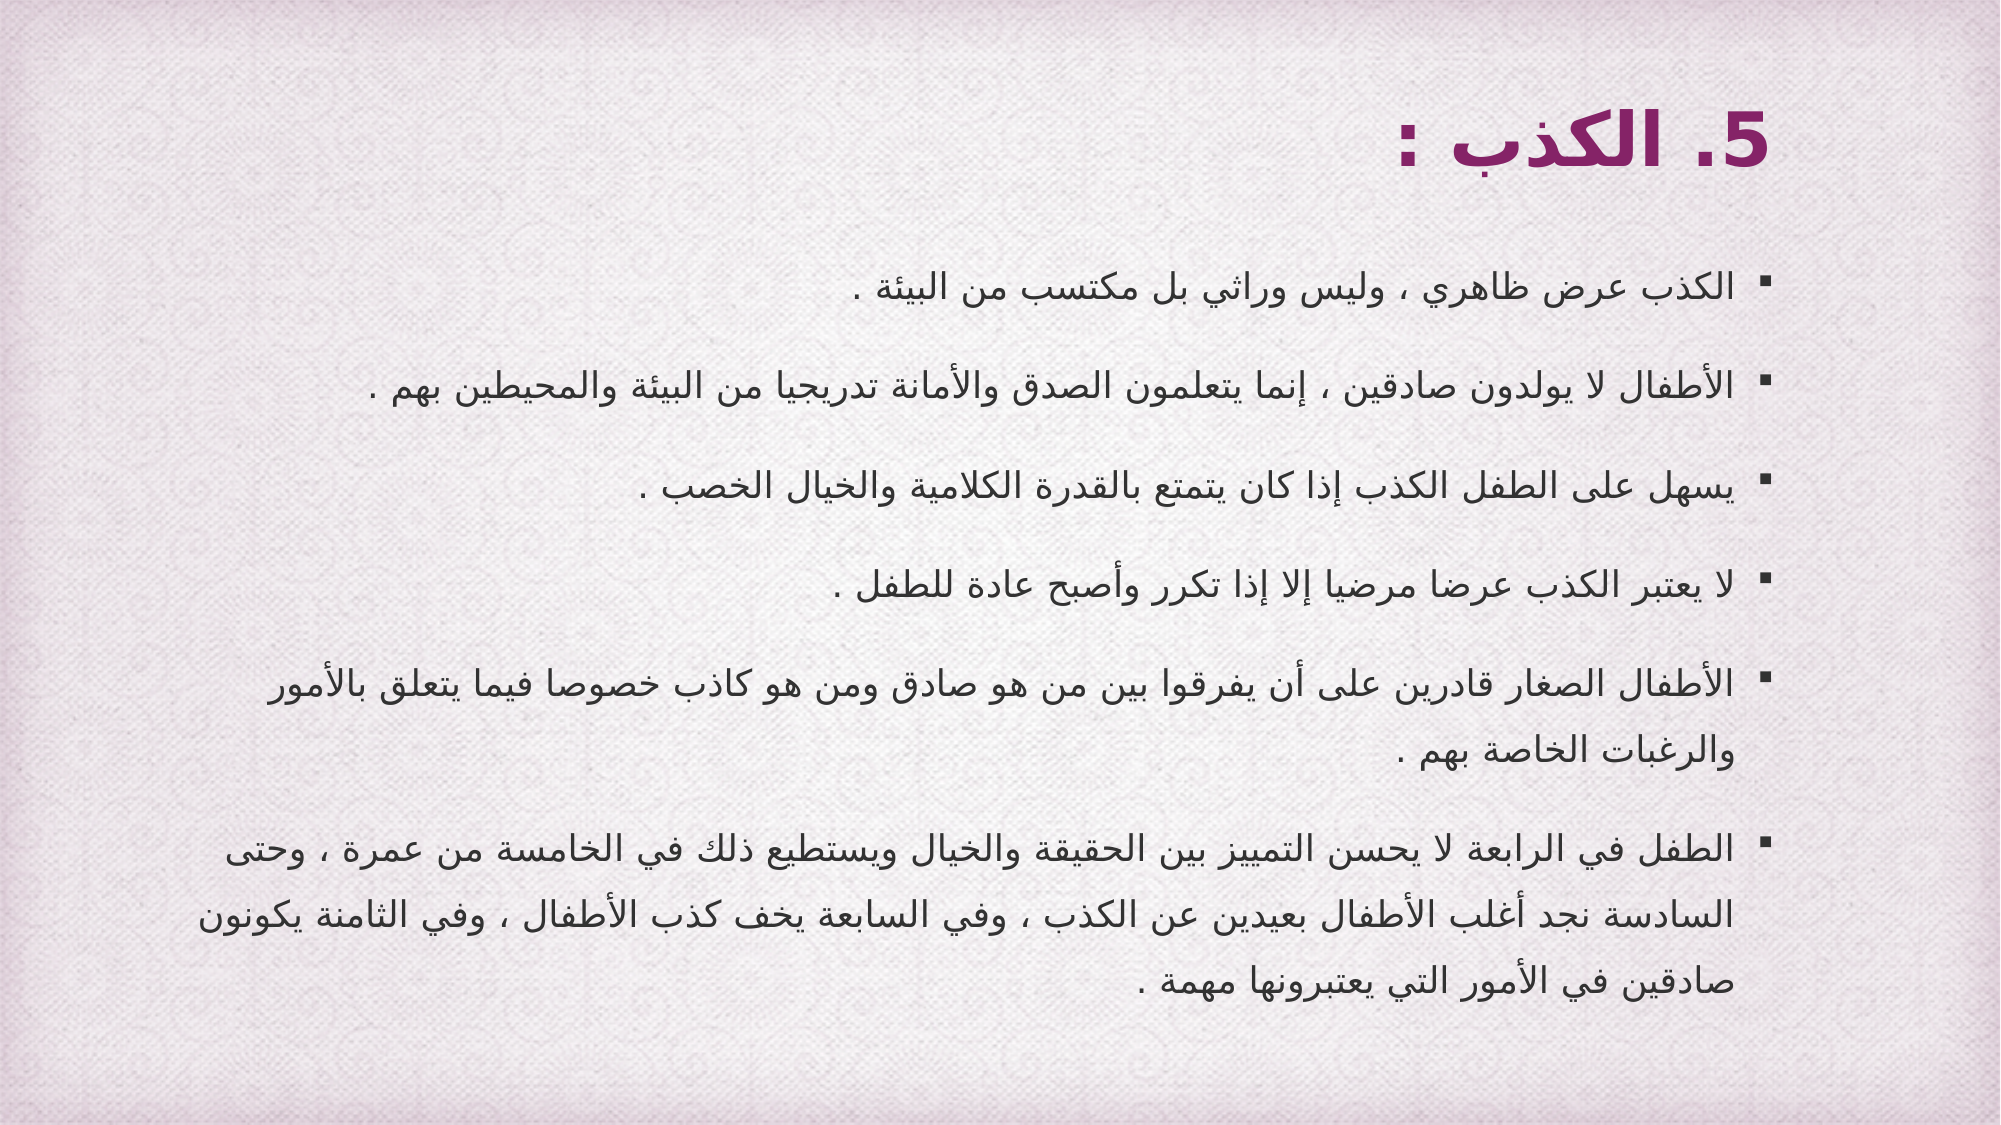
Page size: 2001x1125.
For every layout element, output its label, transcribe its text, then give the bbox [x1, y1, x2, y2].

picture [0, 0, 2001, 1125]
title 5. الكذب : [212, 59, 1788, 191]
list الكذب عرض ظاهري ، وليس وراثي بل مكتسب من البيئة . الأطفال لا يولدون صادقين ، إنما يتعلمون الصدق والأمانة تدريجيا من البيئة والمحيطين بهم . يسهل على الطفل الكذب إذا كان يتمتع بالقدرة الكلامية والخيال الخصب . لا يعتبر الكذب عرضا مرضيا إلا إذا تكرر وأصبح عادة للطفل . الأطفال الصغار قادرين على أن يفرقوا بين من هو صادق ومن هو كاذب خصوصا فيما يتعلق بالأمور والرغبات الخاصة بهم . الطفل في الرابعة لا يحسن التمييز بين الحقيقة والخيال ويستطيع ذلك في الخامسة من عمرة ، وحتى السادسة نجد أغلب الأطفال بعيدين عن الكذب ، وفي السابعة يخف كذب الأطفال ، وفي الثامنة يكونون صادقين في الأمور التي يعتبرونها مهمة . [176, 233, 1788, 1013]
